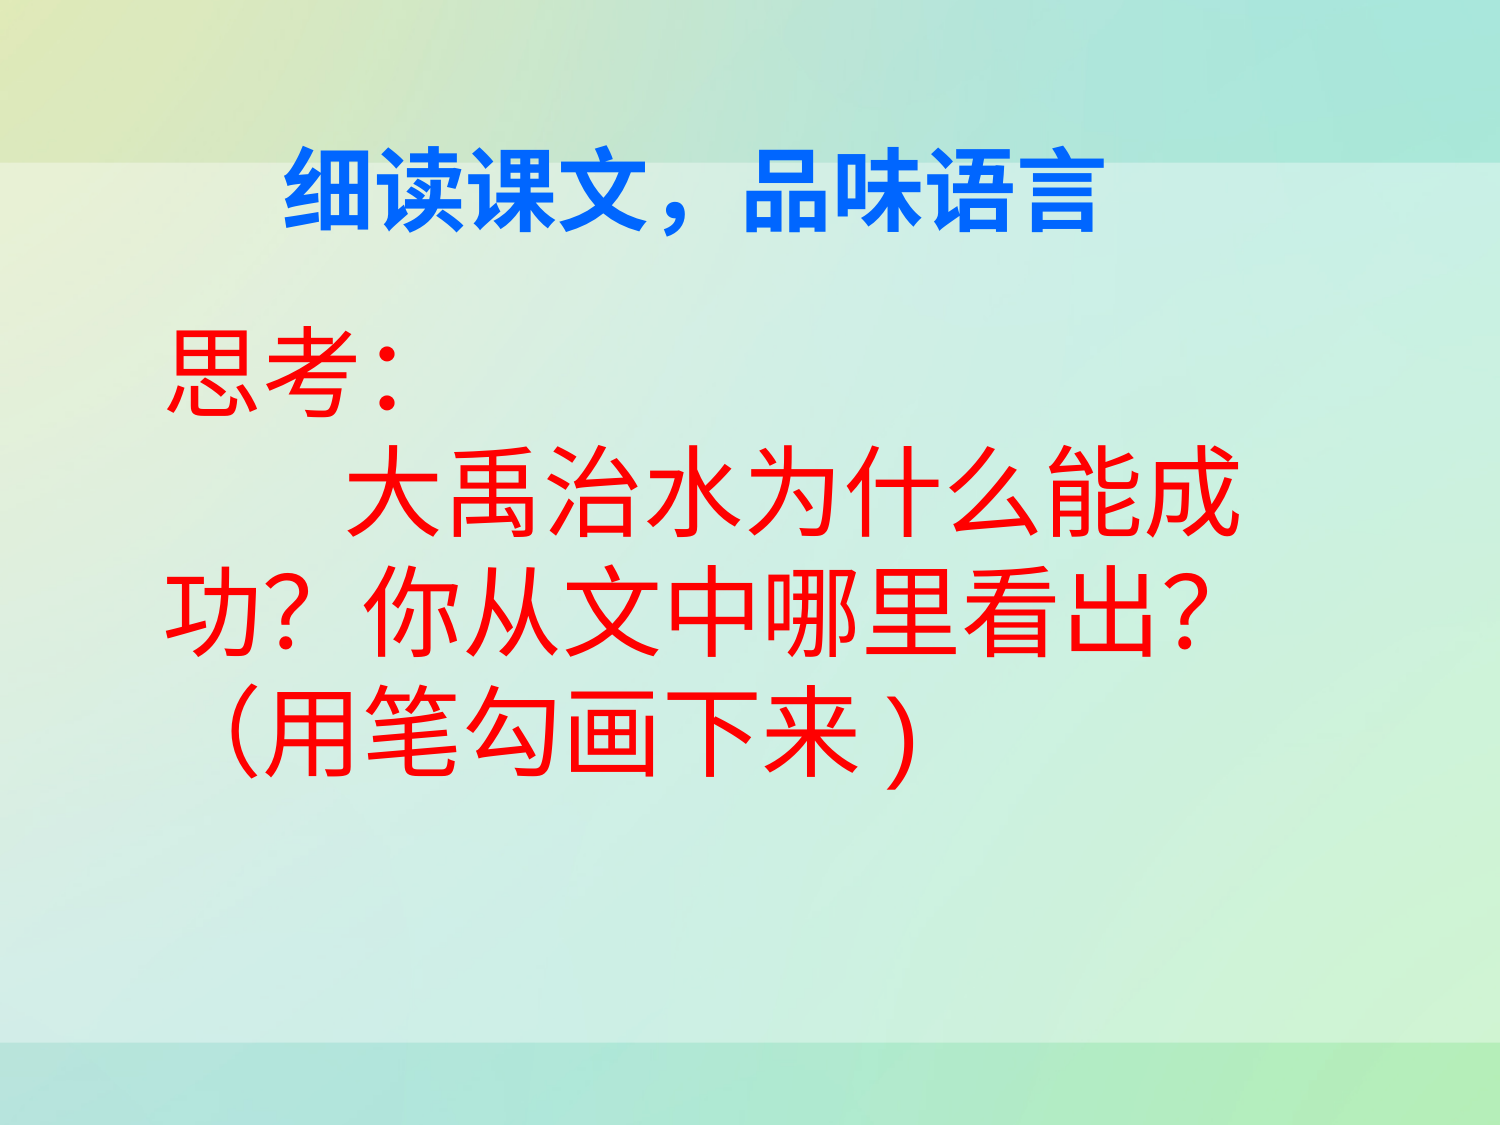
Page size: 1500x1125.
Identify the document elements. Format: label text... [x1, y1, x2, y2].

picture [0, 0, 1500, 162]
picture [0, 1043, 1500, 1125]
text_box 细读课文，品味语言 [76, 125, 1314, 251]
text_box 思考： 大禹治水为什么能成功？你从文中哪里看出？（用笔勾画下来) [147, 302, 1451, 798]
